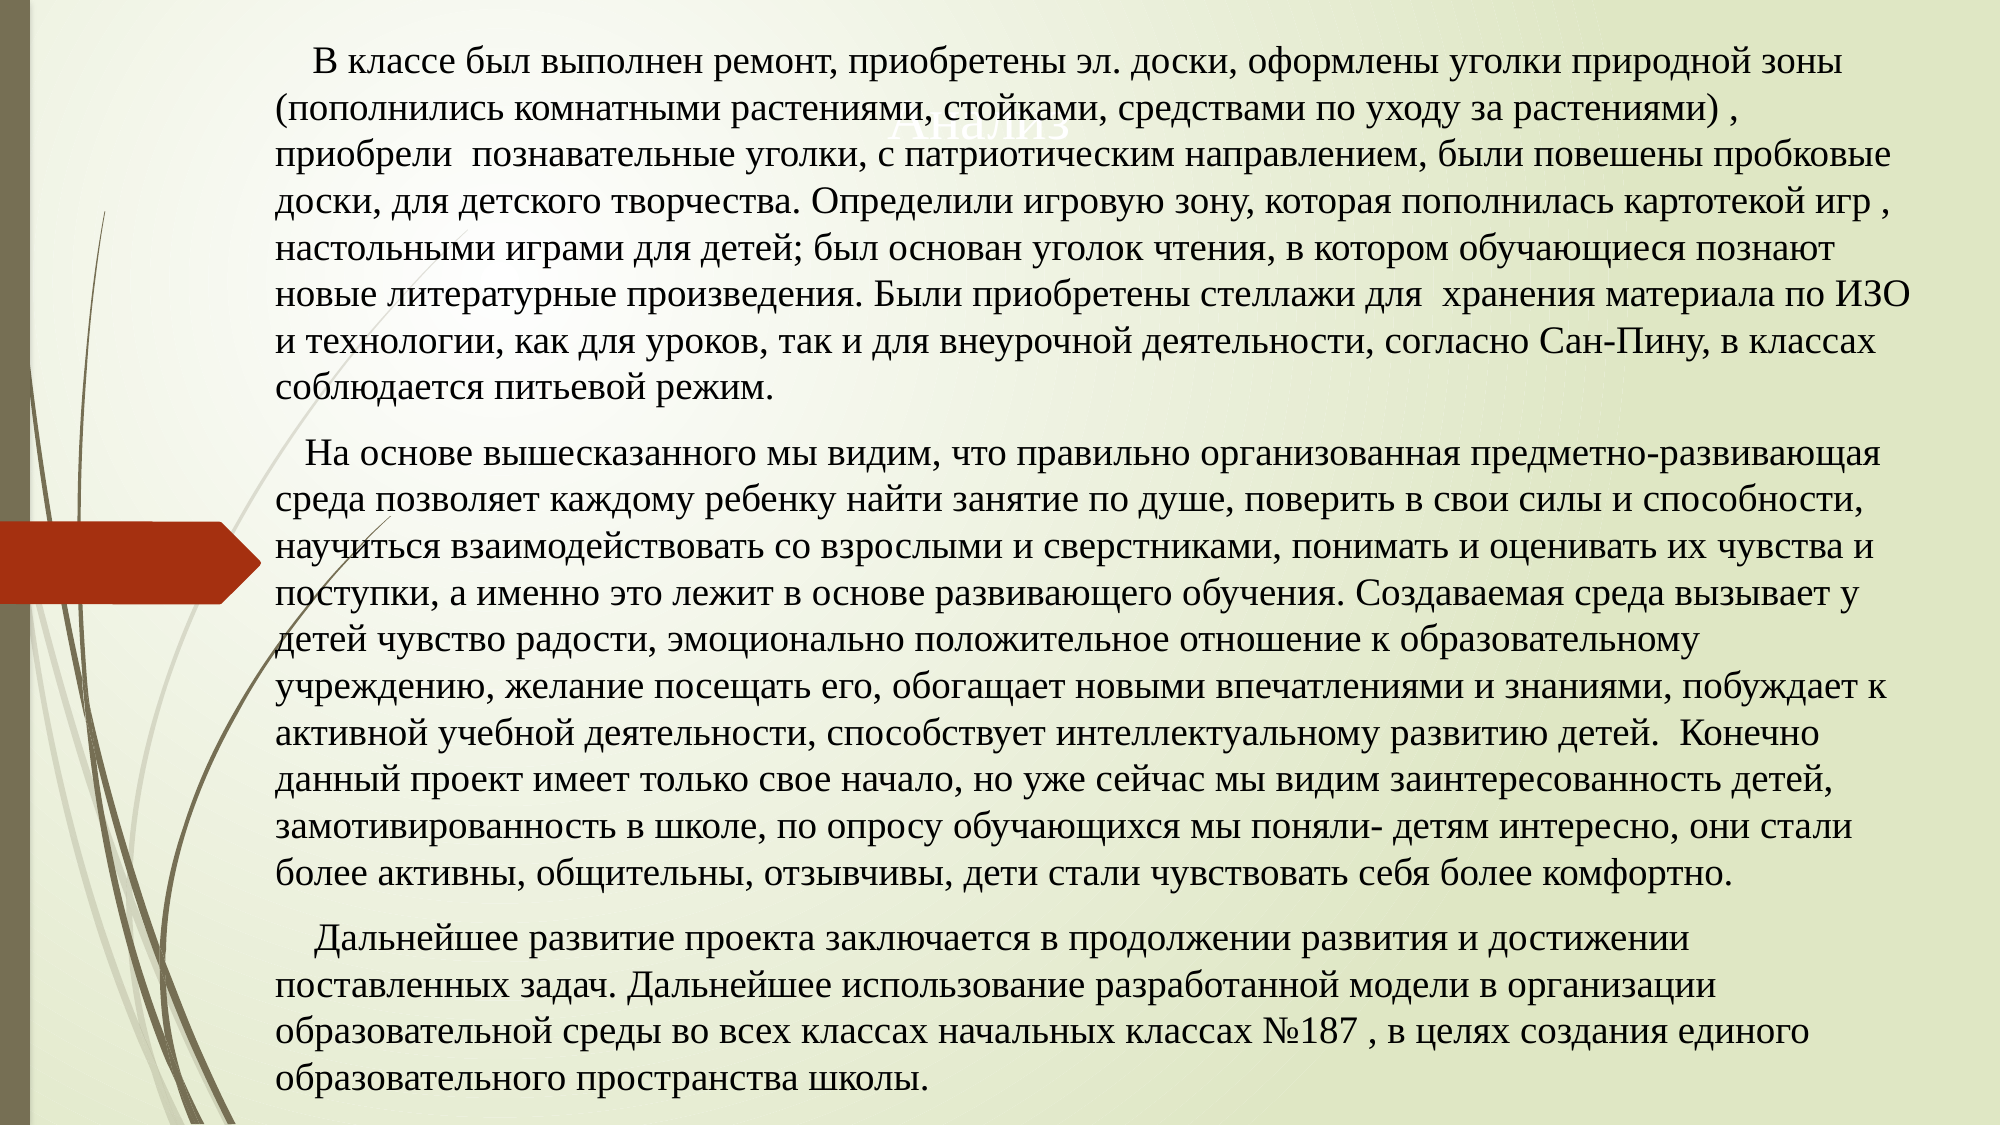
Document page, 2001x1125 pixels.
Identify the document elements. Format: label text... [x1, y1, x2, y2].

list В классе был выполнен ремонт, приобретены эл. доски, оформлены уголки природной зоны (пополнились комнатными растениями, стойками, средствами по уходу за растениями) , приобрели познавательные уголки, с патриотическим направлением, были повешены пробковые доски, для детского творчества. Определили игровую зону, которая пополнилась картотекой игр , настольными играми для детей; был основан уголок чтения, в котором обучающиеся познают новые литературные произведения. Были приобретены стеллажи для хранения материала по ИЗО и технологии, как для уроков, так и для внеурочной деятельности, согласно Сан-Пину, в классах соблюдается питьевой режим. На основе вышесказанного мы видим, что правильно организованная предметно-развивающая среда позволяет каждому ребенку найти занятие по душе, поверить в свои силы и способности, научиться взаимодействовать со взрослыми и сверстниками, понимать и оценивать их чувства и поступки, а именно это лежит в основе развивающего обучения. Создаваемая среда вызывает у детей чувство радости, эмоционально положительное отношение к образовательному учреждению, желание посещать его, обогащает новыми впечатлениями и знаниями, побуждает к активной учебной деятельности, способствует интеллектуальному развитию детей. Конечно данный проект имеет только свое начало, но уже сейчас мы видим заинтересованность детей, замотивированность в школе, по опросу обучающихся мы поняли- детям интересно, они стали более активны, общительны, отзывчивы, дети стали чувствовать себя более комфортно. Дальнейшее развитие проекта заключается в продолжении развития и достижении поставленных задач. Дальнейшее использование разработанной модели в организации образовательной среды во всех классах начальных классах №187 , в целях создания единого образовательного пространства школы. [260, 27, 1941, 1125]
